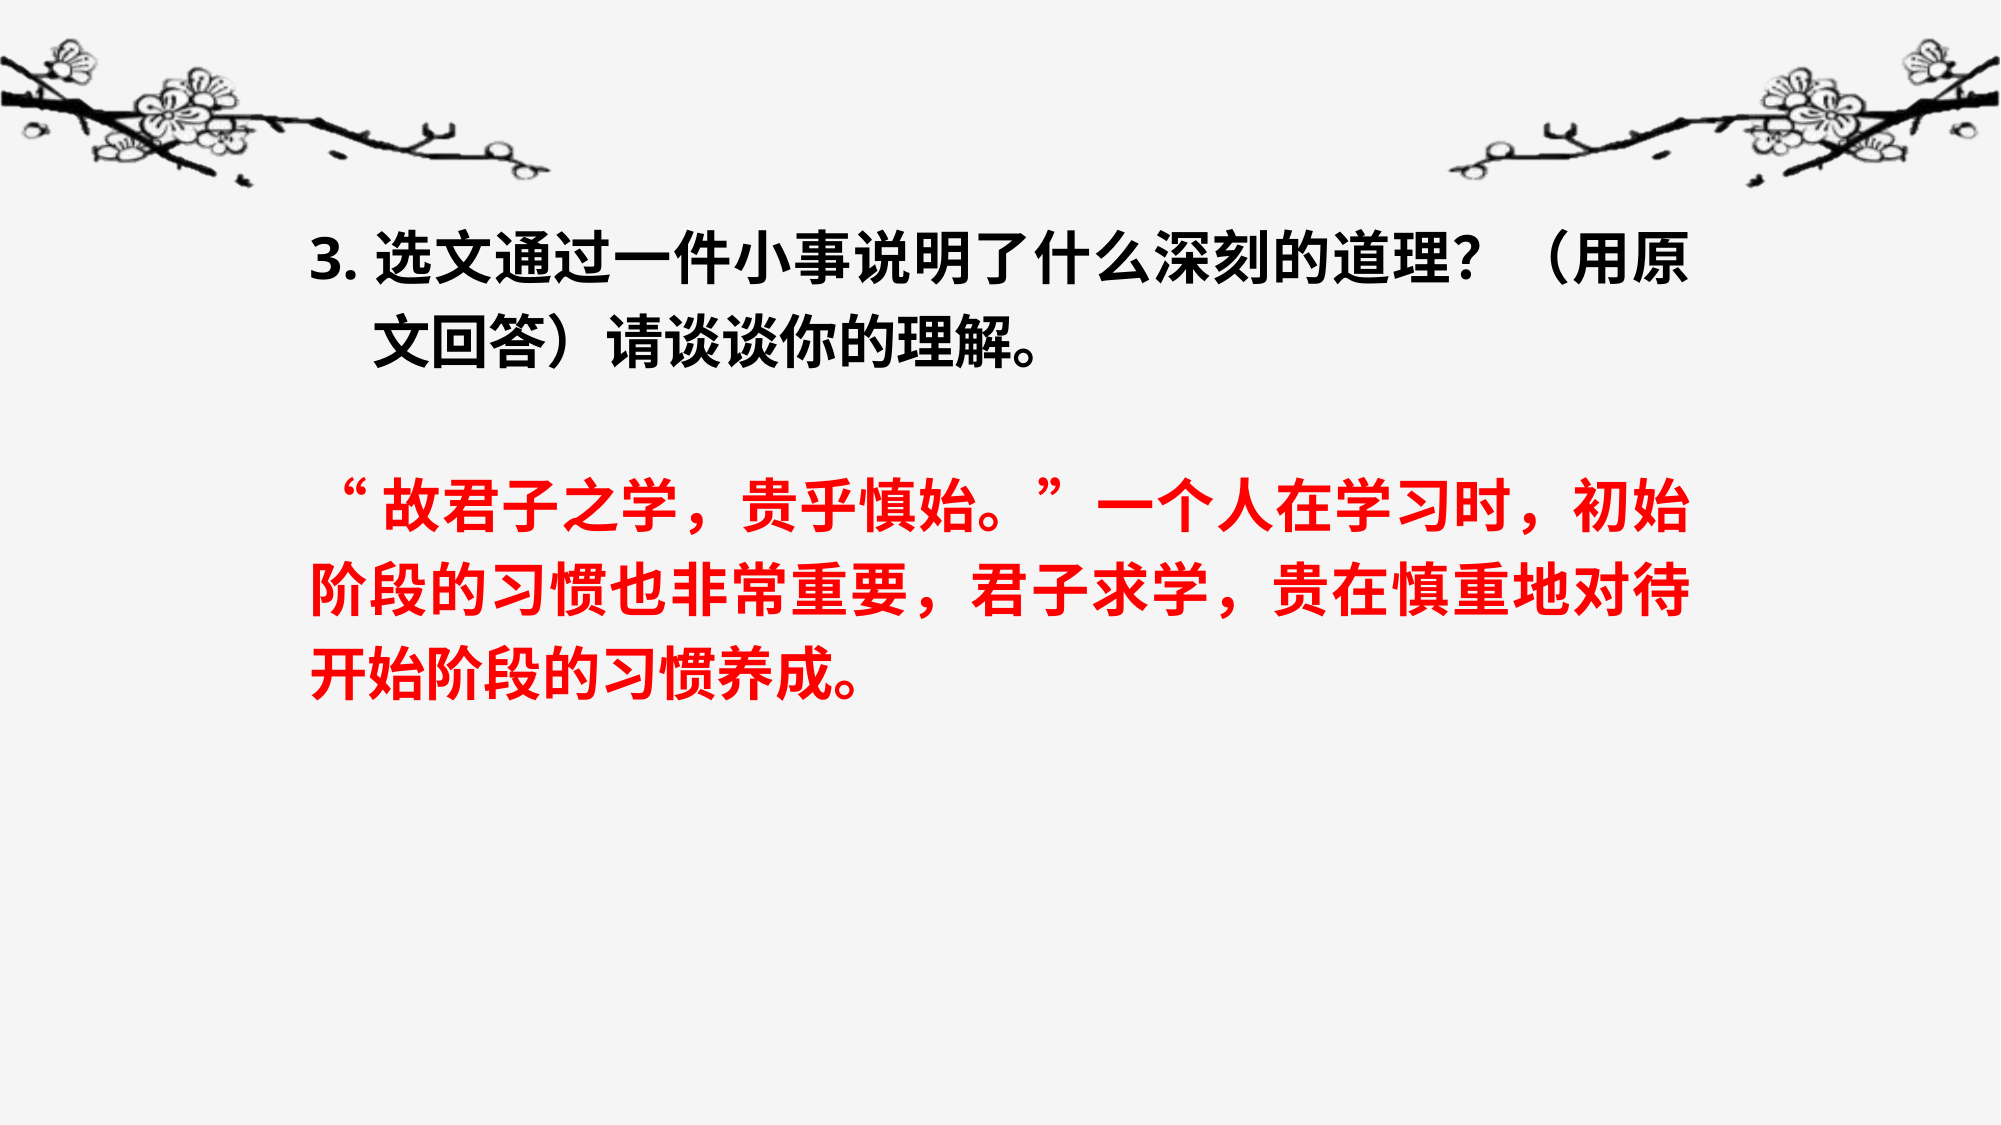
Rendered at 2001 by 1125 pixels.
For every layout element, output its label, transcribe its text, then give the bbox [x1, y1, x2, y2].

picture [1327, 0, 2000, 310]
picture [0, 0, 673, 310]
text_box 3.选文通过一件小事说明了什么深刻的道理？（用原文回答）请谈谈你的理解。 [294, 199, 1706, 383]
text_box “故君子之学，贵乎慎始。”一个人在学习时，初始阶段的习惯也非常重要，君子求学，贵在慎重地对待开始阶段的习惯养成。 [294, 447, 1706, 715]
